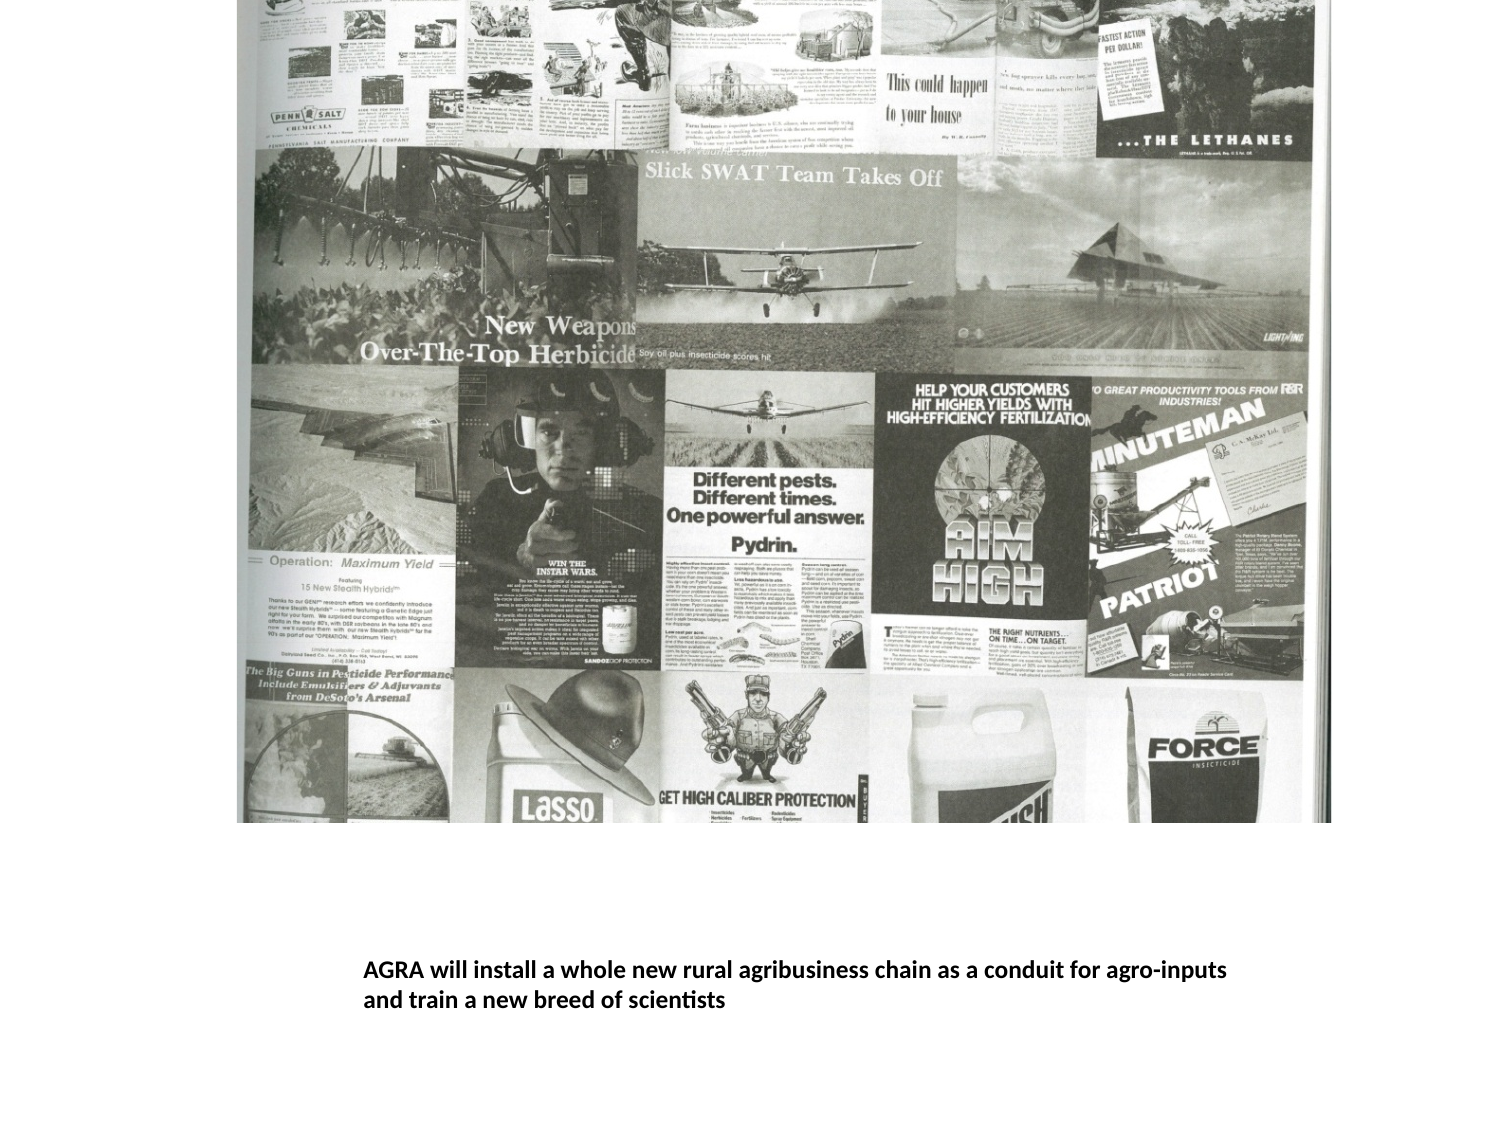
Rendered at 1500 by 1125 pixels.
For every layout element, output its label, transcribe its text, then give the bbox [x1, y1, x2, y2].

picture [236, 0, 1334, 823]
title AGRA will install a whole new rural agribusiness chain as a conduit for agro-inputs and train a new breed of scientists [348, 928, 1249, 1022]
